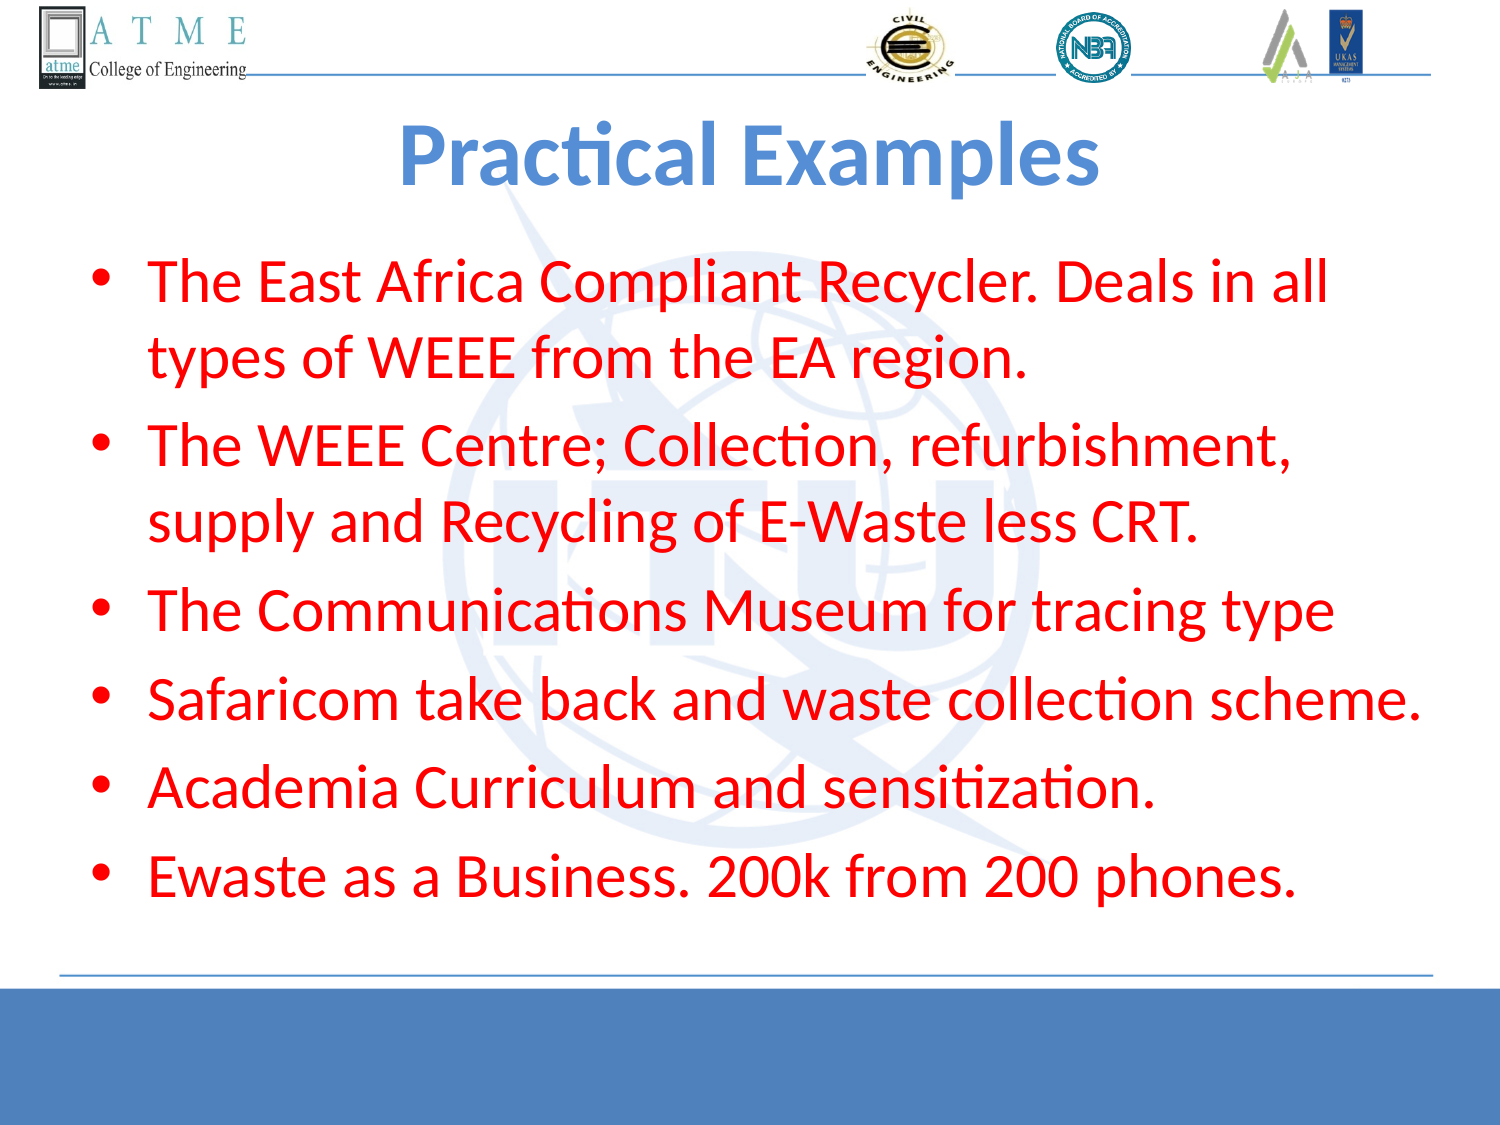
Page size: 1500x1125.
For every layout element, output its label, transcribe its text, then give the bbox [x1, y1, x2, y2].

picture [0, 0, 1500, 988]
text_box [0, 988, 1500, 1125]
list The East Africa Compliant Recycler. Deals in all types of WEEE from the EA region. The WEEE Centre; Collection, refurbishment, supply and Recycling of E-Waste less CRT. The Communications Museum for tracing type Safaricom take back and waste collection scheme. Academia Curriculum and sensitization. Ewaste as a Business. 200k from 200 phones. [75, 231, 1457, 952]
title Practical Examples [75, 80, 1425, 218]
